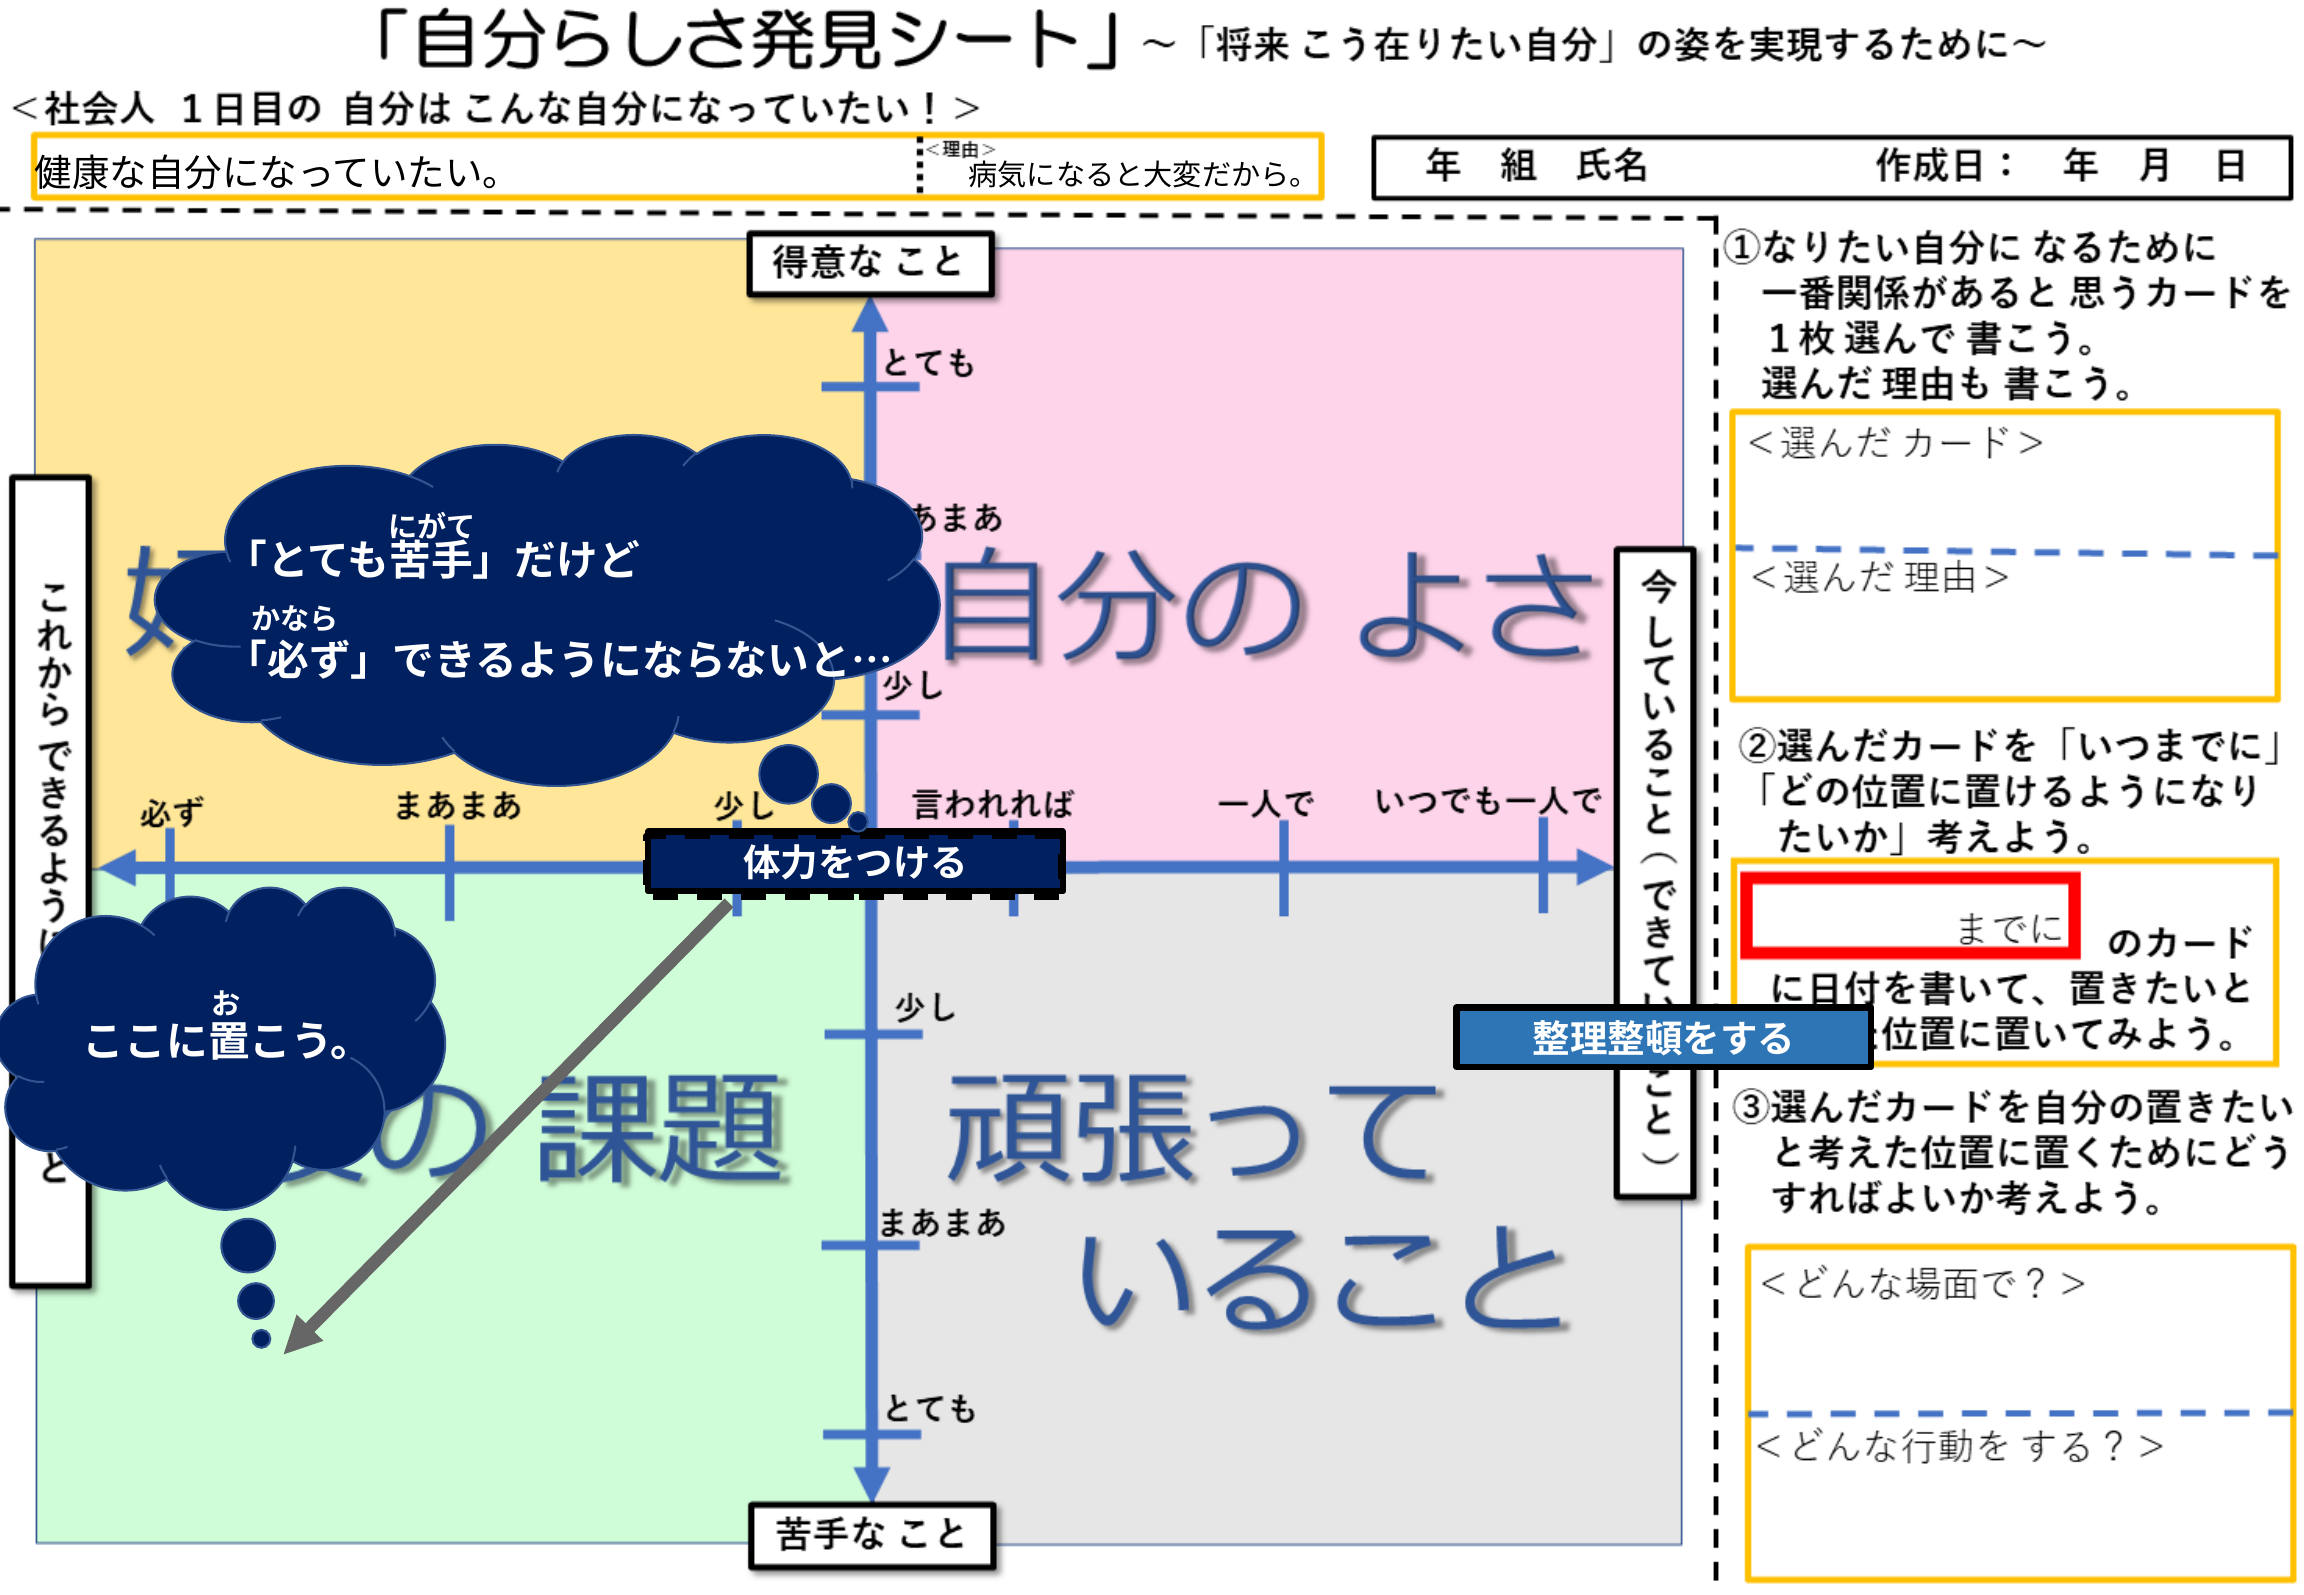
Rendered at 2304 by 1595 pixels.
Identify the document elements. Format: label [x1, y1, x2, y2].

text_box [0, 886, 695, 1209]
picture [0, 0, 2303, 1595]
text_box [283, 902, 729, 1355]
text_box [155, 433, 940, 785]
